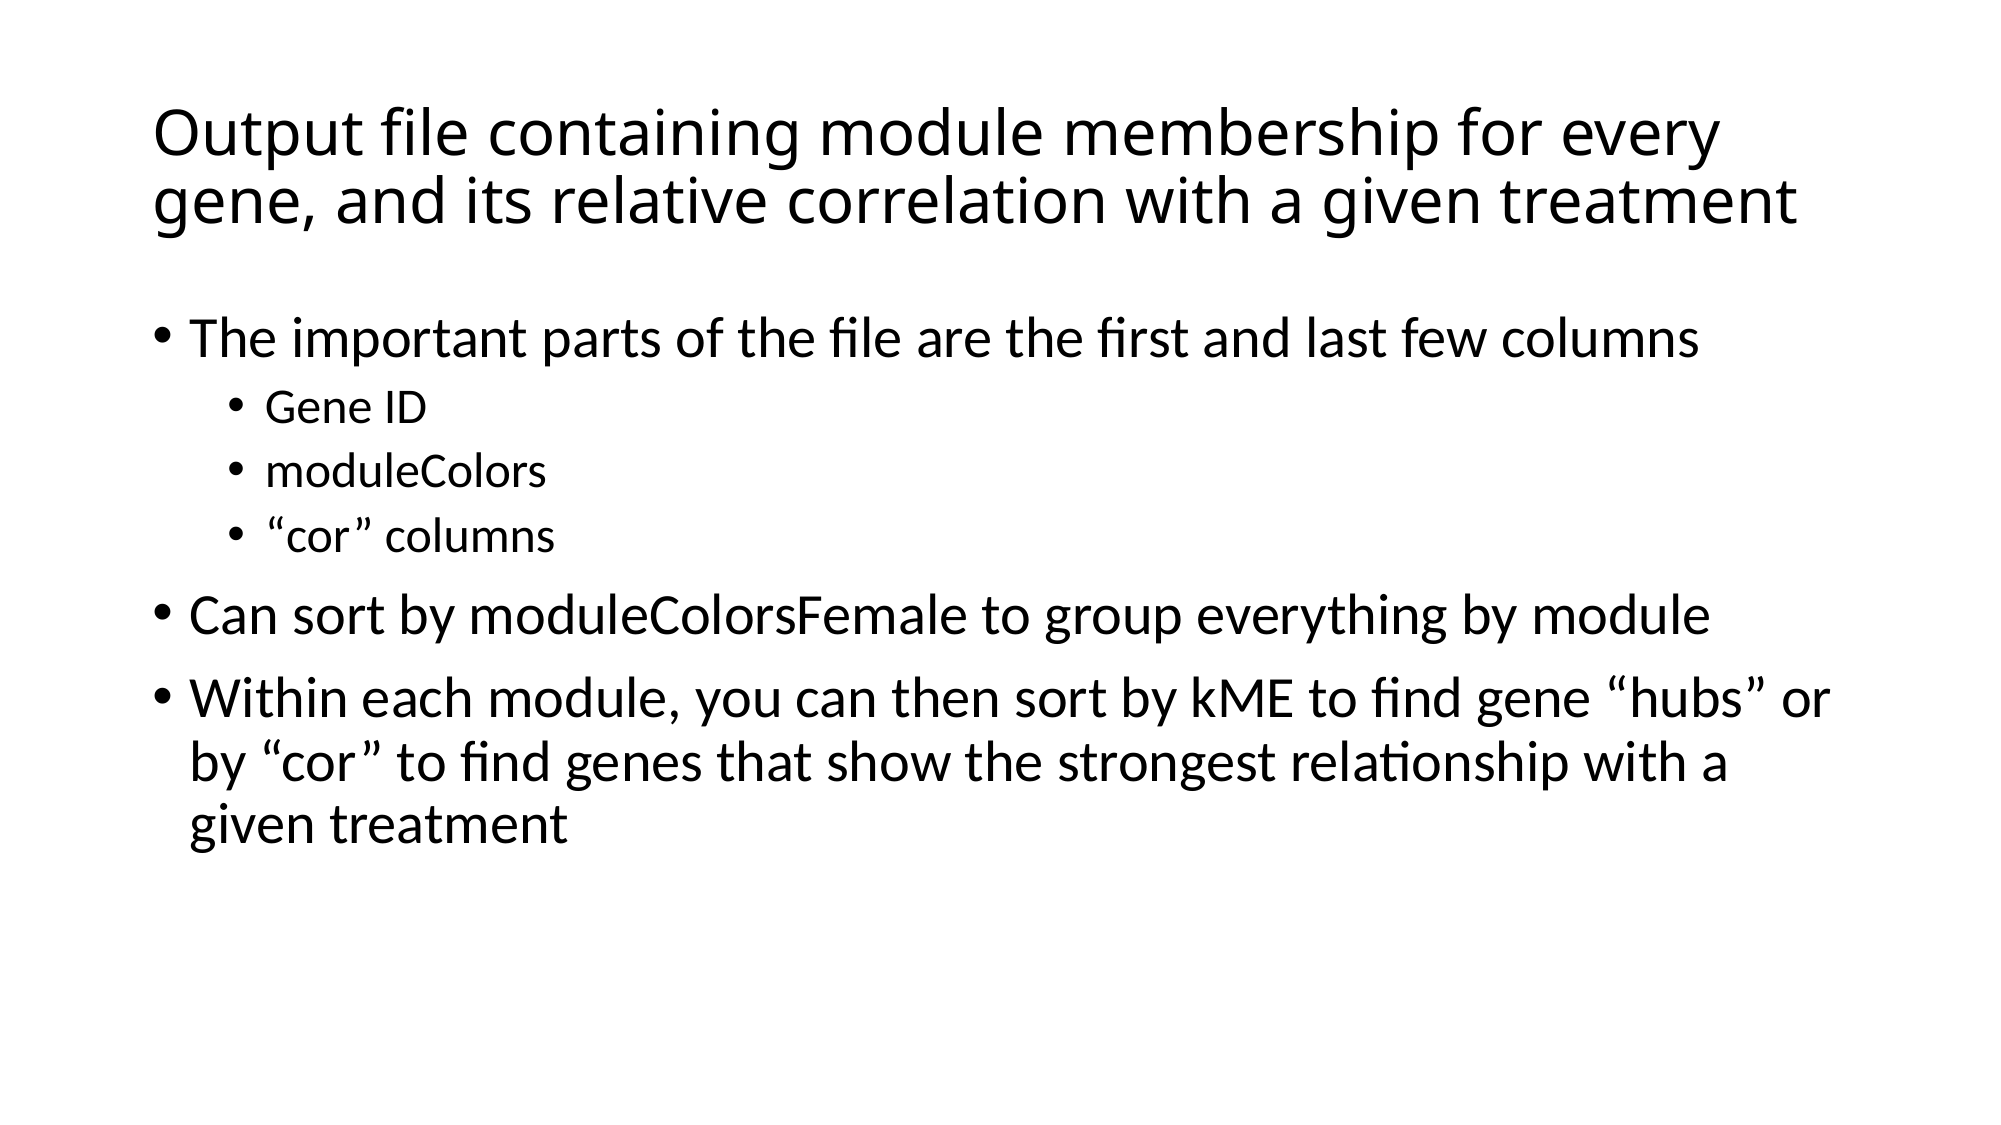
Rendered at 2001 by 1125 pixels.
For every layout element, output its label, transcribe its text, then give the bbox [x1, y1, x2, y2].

title Output file containing module membership for every gene, and its relative correlation with a given treatment [137, 59, 1863, 278]
list The important parts of the file are the first and last few columns Gene ID moduleColors “cor” columns Can sort by moduleColorsFemale to group everything by module Within each module, you can then sort by kME to find gene “hubs” or by “cor” to find genes that show the strongest relationship with a given treatment [137, 299, 1863, 1014]
